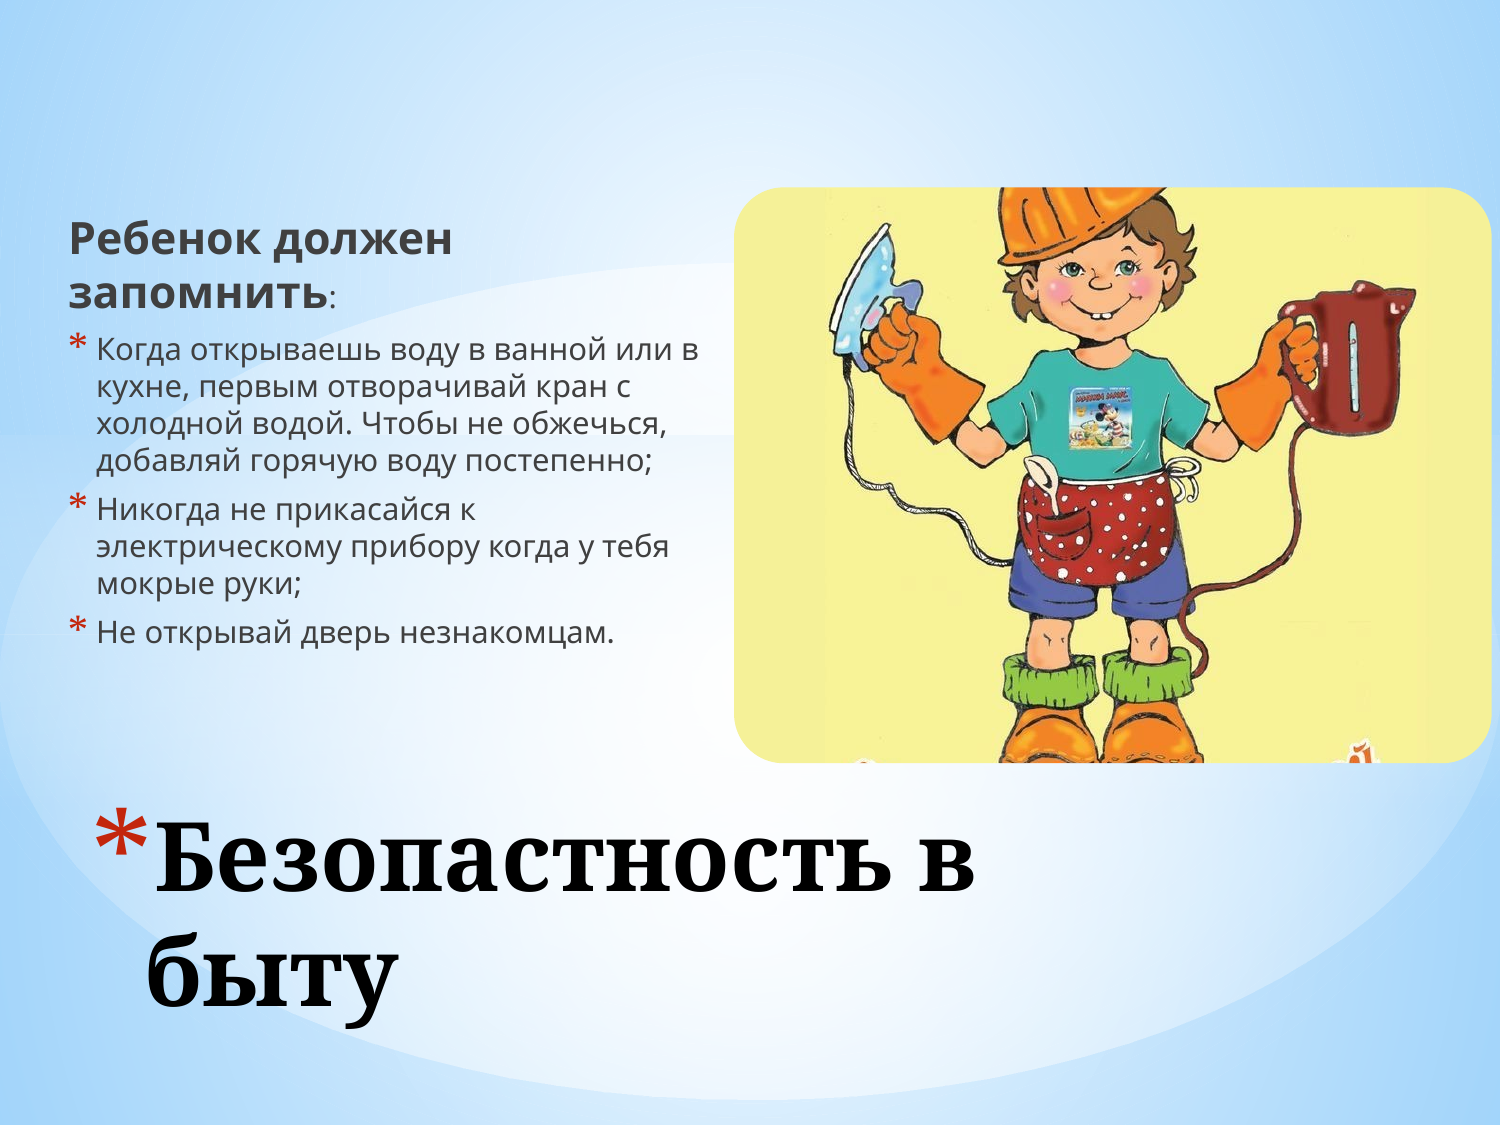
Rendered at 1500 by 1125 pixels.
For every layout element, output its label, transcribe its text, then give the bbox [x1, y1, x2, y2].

title Безопастность в быту [76, 846, 1124, 1034]
picture [733, 187, 1492, 764]
list Ребенок должен запомнить: Когда открываешь воду в ванной или в кухне, первым отворачивай кран с холодной водой. Чтобы не обжечься, добавляй горячую воду постепенно; Никогда не прикасайся к электрическому прибору когда у тебя мокрые руки; Не открывай дверь незнакомцам. [53, 196, 727, 657]
